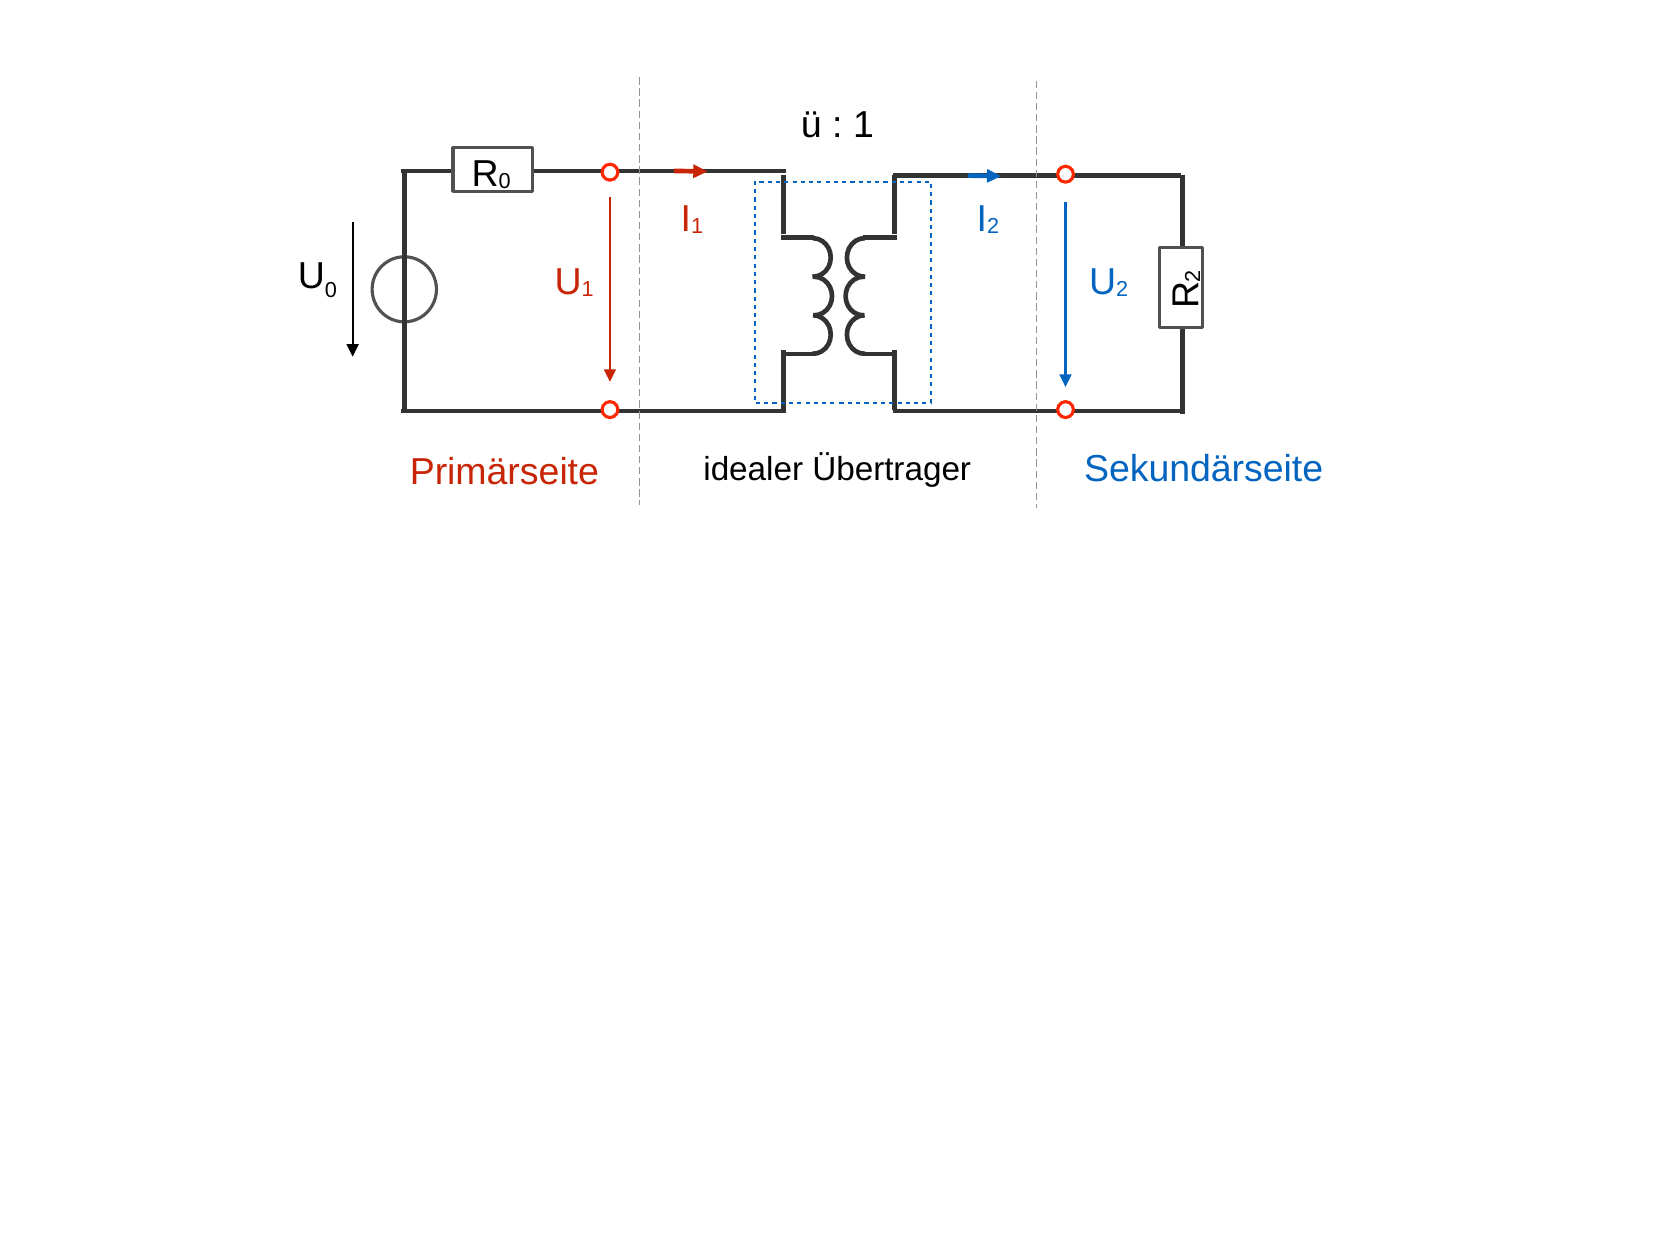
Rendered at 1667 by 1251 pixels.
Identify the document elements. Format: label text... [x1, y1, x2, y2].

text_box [1140, 259, 1225, 320]
text_box U1 [539, 248, 609, 310]
text_box [1057, 401, 1074, 418]
text_box [967, 169, 1001, 183]
text_box [602, 401, 618, 418]
text_box [603, 196, 617, 382]
text_box Primärseite [319, 438, 614, 501]
text_box [1059, 201, 1072, 387]
text_box Sekundärseite [1060, 435, 1347, 497]
text_box U0 [354, 242, 359, 314]
text_box [372, 256, 404, 322]
text_box I2 [961, 185, 1015, 248]
text_box ü : 1 [785, 91, 889, 154]
text_box [405, 256, 437, 322]
text_box [1057, 166, 1074, 183]
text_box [754, 174, 932, 410]
text_box idealer Übertrager [688, 438, 987, 496]
text_box [602, 164, 618, 181]
text_box U0 [275, 242, 353, 314]
text_box [674, 165, 708, 178]
text_box I1 [665, 185, 719, 248]
text_box U2 [1073, 248, 1144, 310]
text_box [346, 222, 359, 357]
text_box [449, 140, 533, 202]
